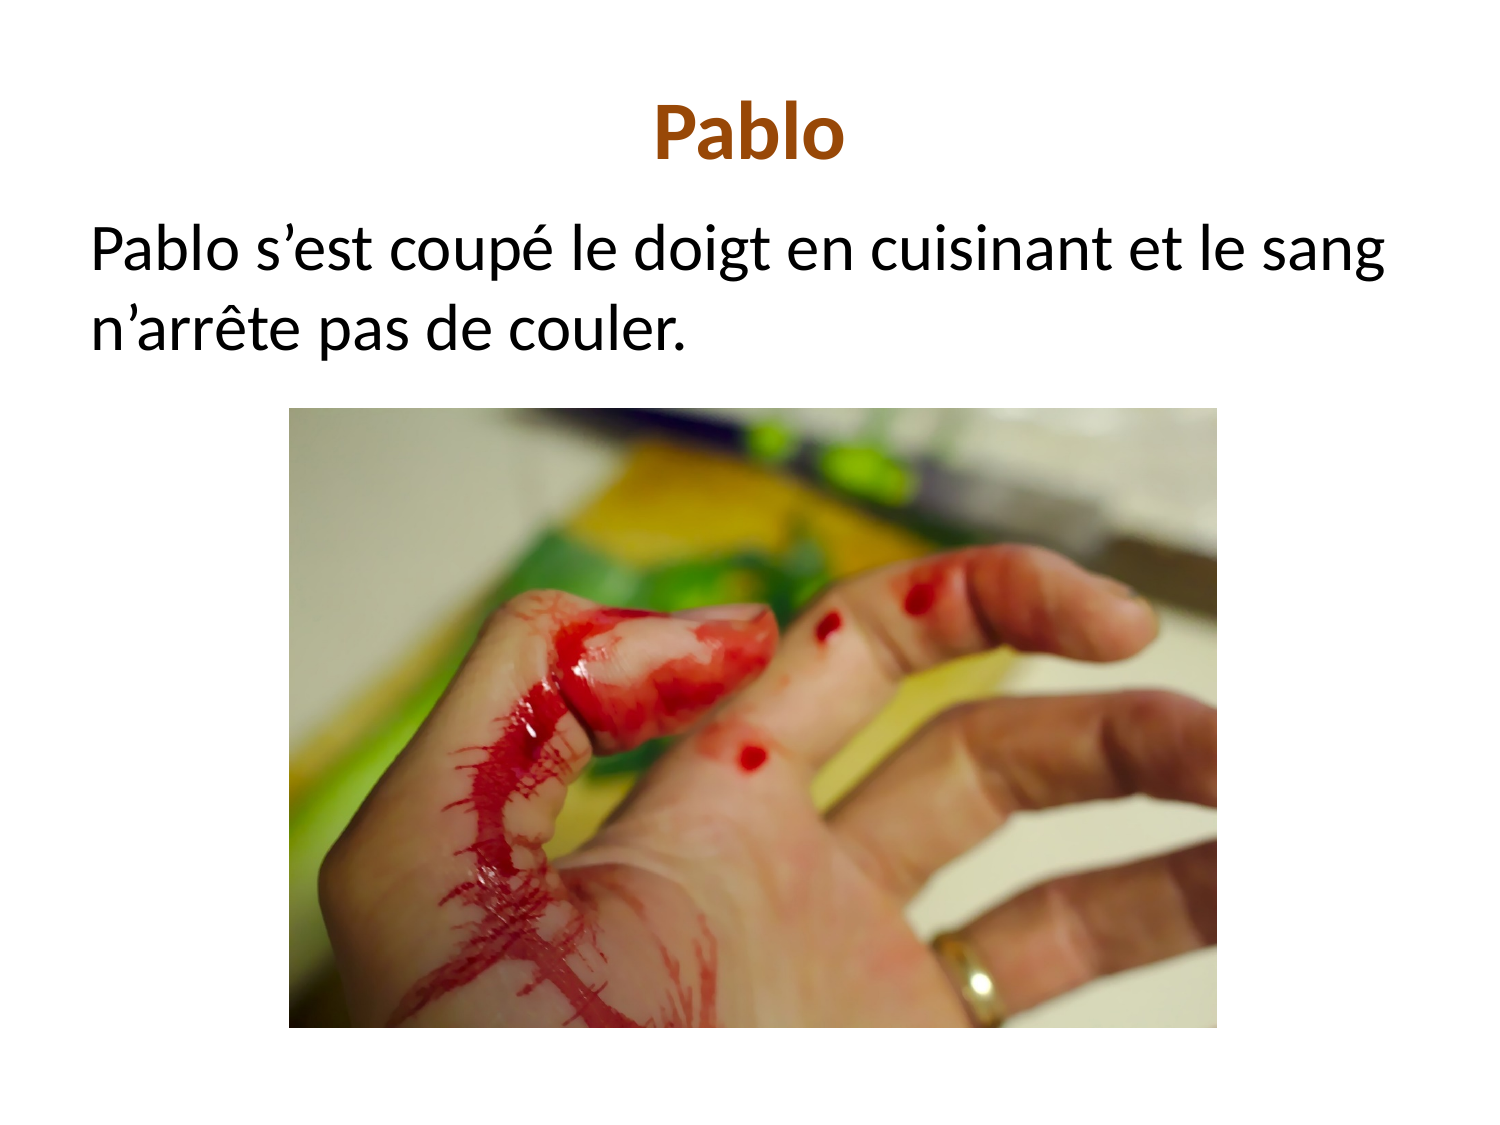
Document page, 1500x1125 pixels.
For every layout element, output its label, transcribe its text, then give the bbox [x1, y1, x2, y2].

picture [288, 408, 1217, 1028]
title Pablo [75, 45, 1425, 196]
list Pablo s’est coupé le doigt en cuisinant et le sang n’arrête pas de couler. [75, 196, 1425, 1005]
